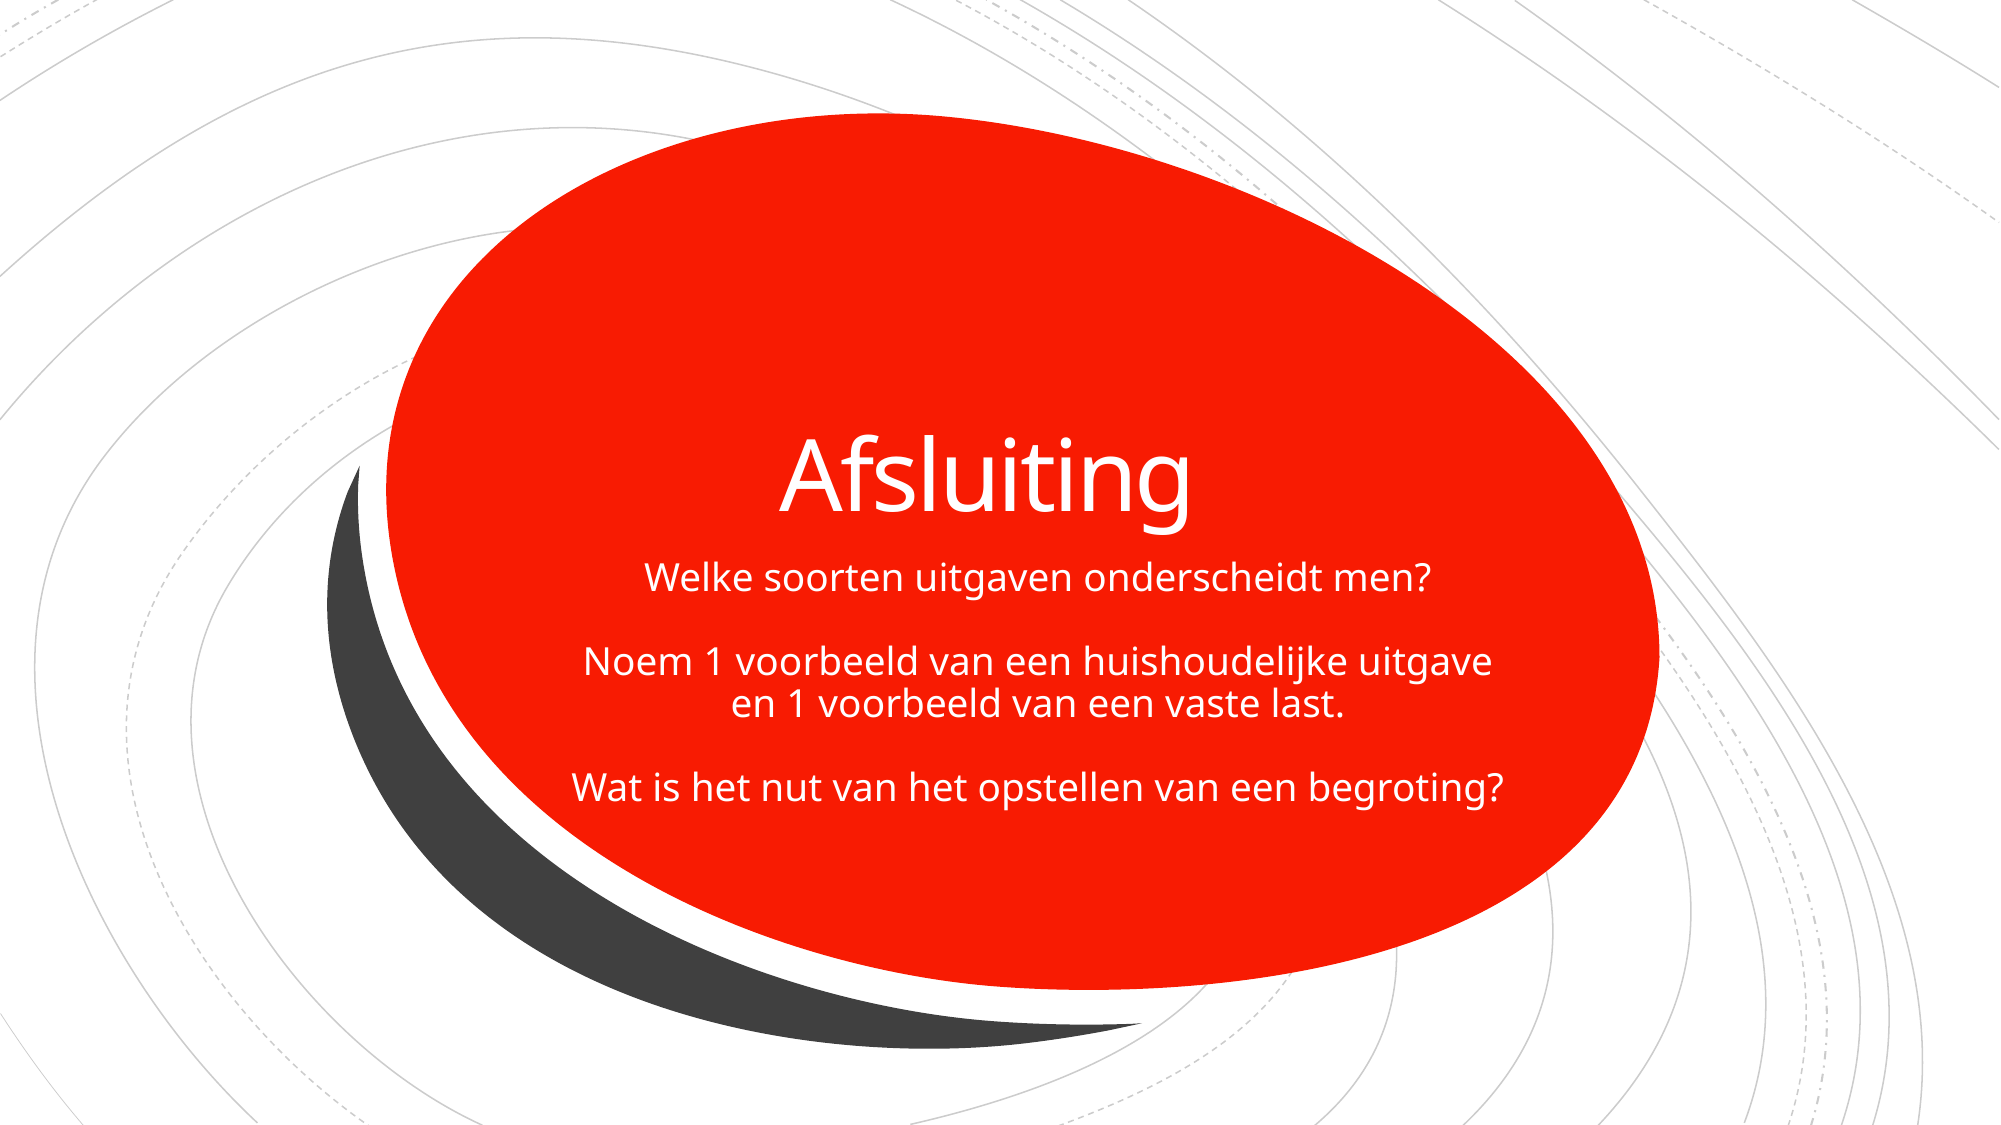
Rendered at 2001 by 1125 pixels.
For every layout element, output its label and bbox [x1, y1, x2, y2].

text_box [0, 0, 2000, 1125]
